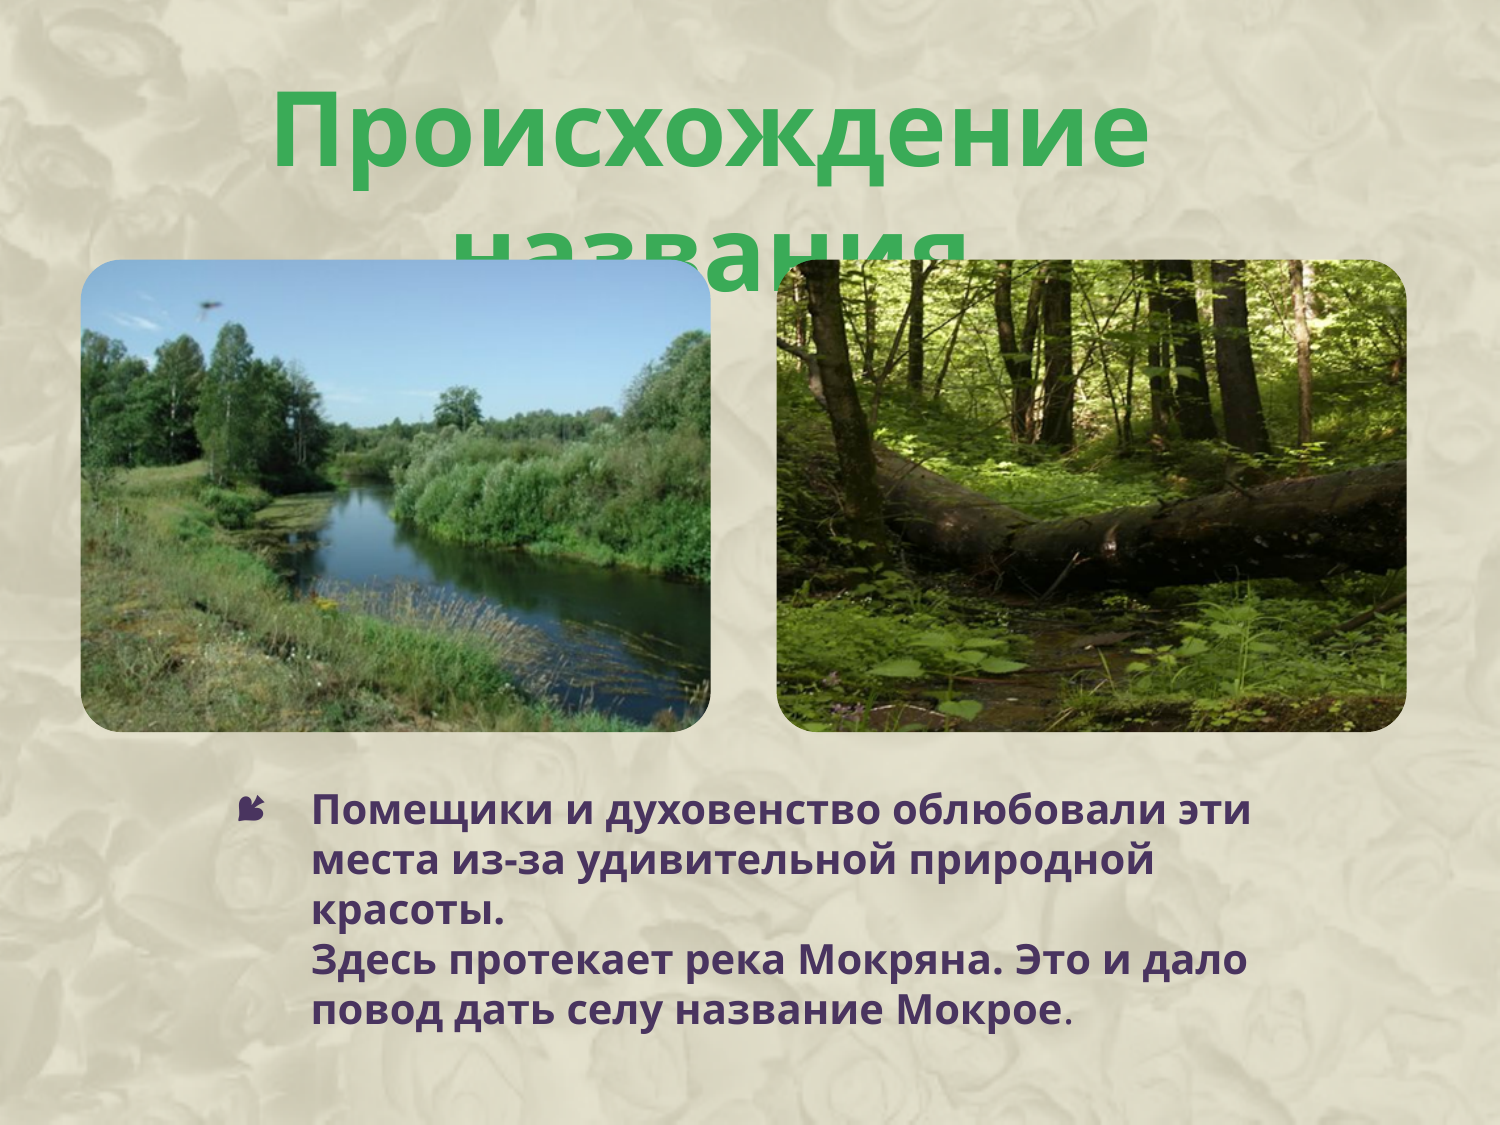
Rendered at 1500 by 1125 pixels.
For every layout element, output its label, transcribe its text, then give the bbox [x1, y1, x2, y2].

picture [80, 259, 711, 733]
picture [776, 259, 1407, 733]
text_box Происхождение названия [21, 54, 1400, 320]
list Помещики и духовенство облюбовали эти места из-за удивительной природной красоты. Здесь протекает река Мокряна. Это и дало повод дать селу название Мокрое. [220, 775, 1333, 1106]
